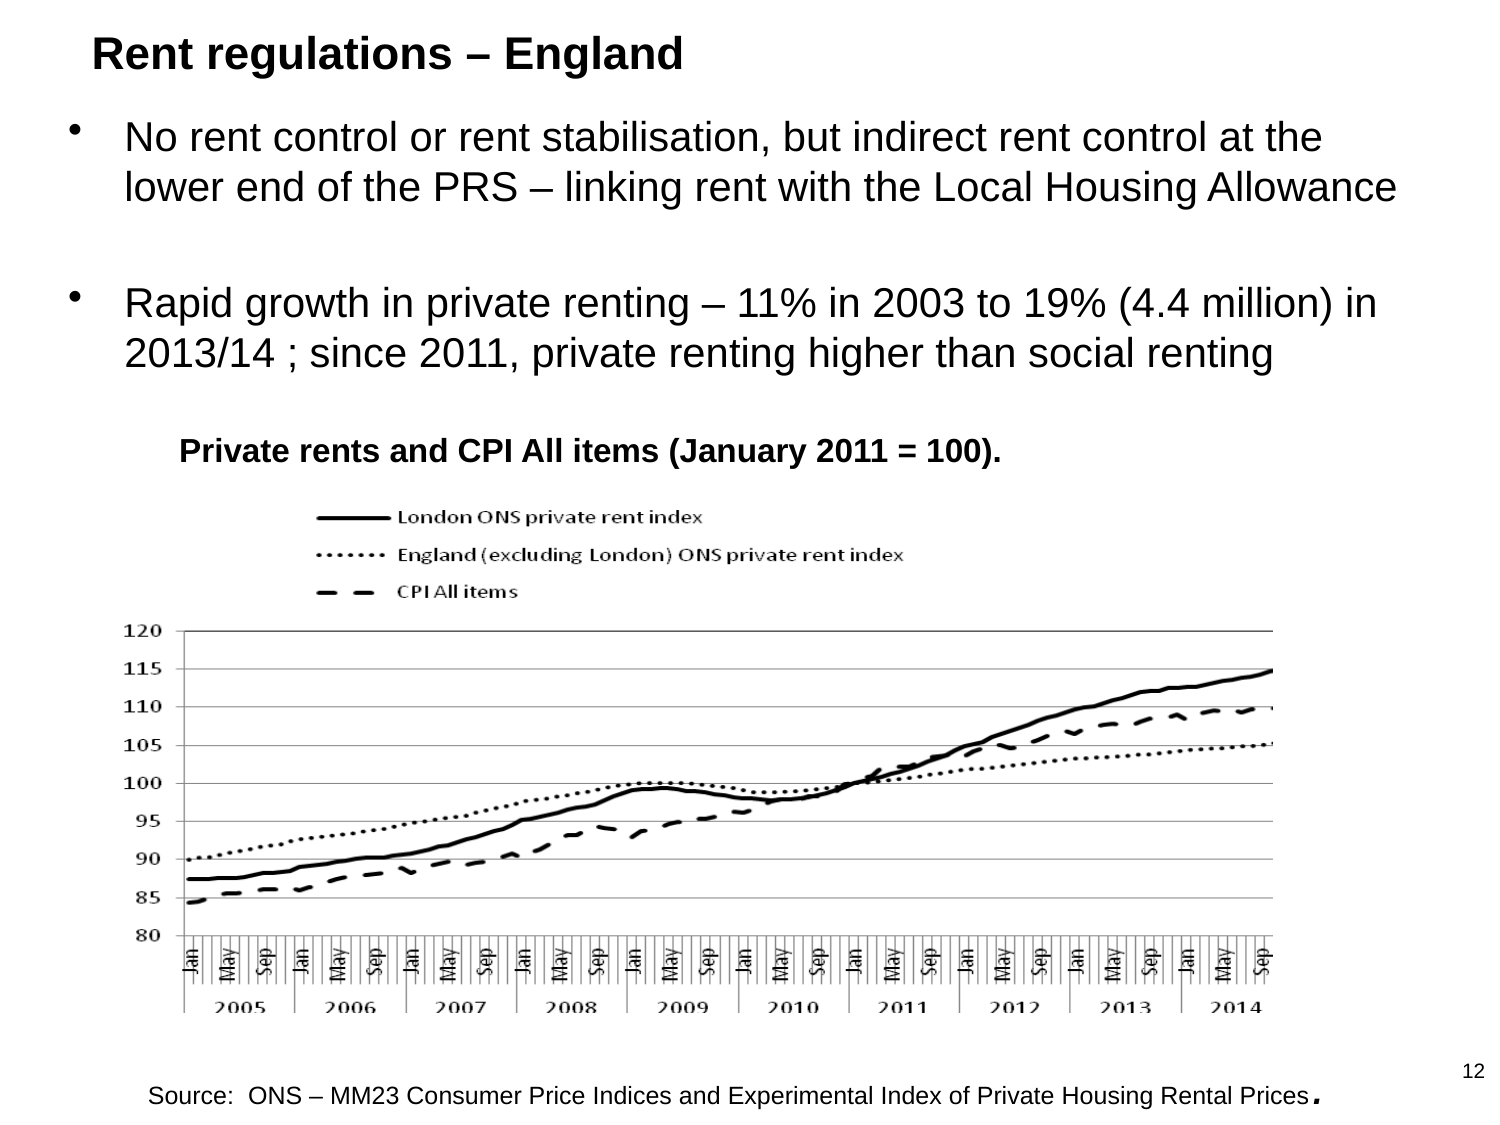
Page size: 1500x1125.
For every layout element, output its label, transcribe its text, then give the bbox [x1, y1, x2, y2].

list No rent control or rent stabilisation, but indirect rent control at the lower end of the PRS – linking rent with the Local Housing Allowance Rapid growth in private renting – 11% in 2003 to 19% (4.4 million) in 2013/14 ; since 2011, private renting higher than social renting Private rents and CPI All items (January 2011 = 100). [53, 101, 1436, 409]
slide_number 12 [1187, 1050, 1500, 1125]
picture [100, 491, 1365, 1058]
text_box Source: ONS – MM23 Consumer Price Indices and Experimental Index of Private Housing Rental Prices. [100, 1065, 1341, 1122]
title Rent regulations – England [76, 0, 1376, 102]
